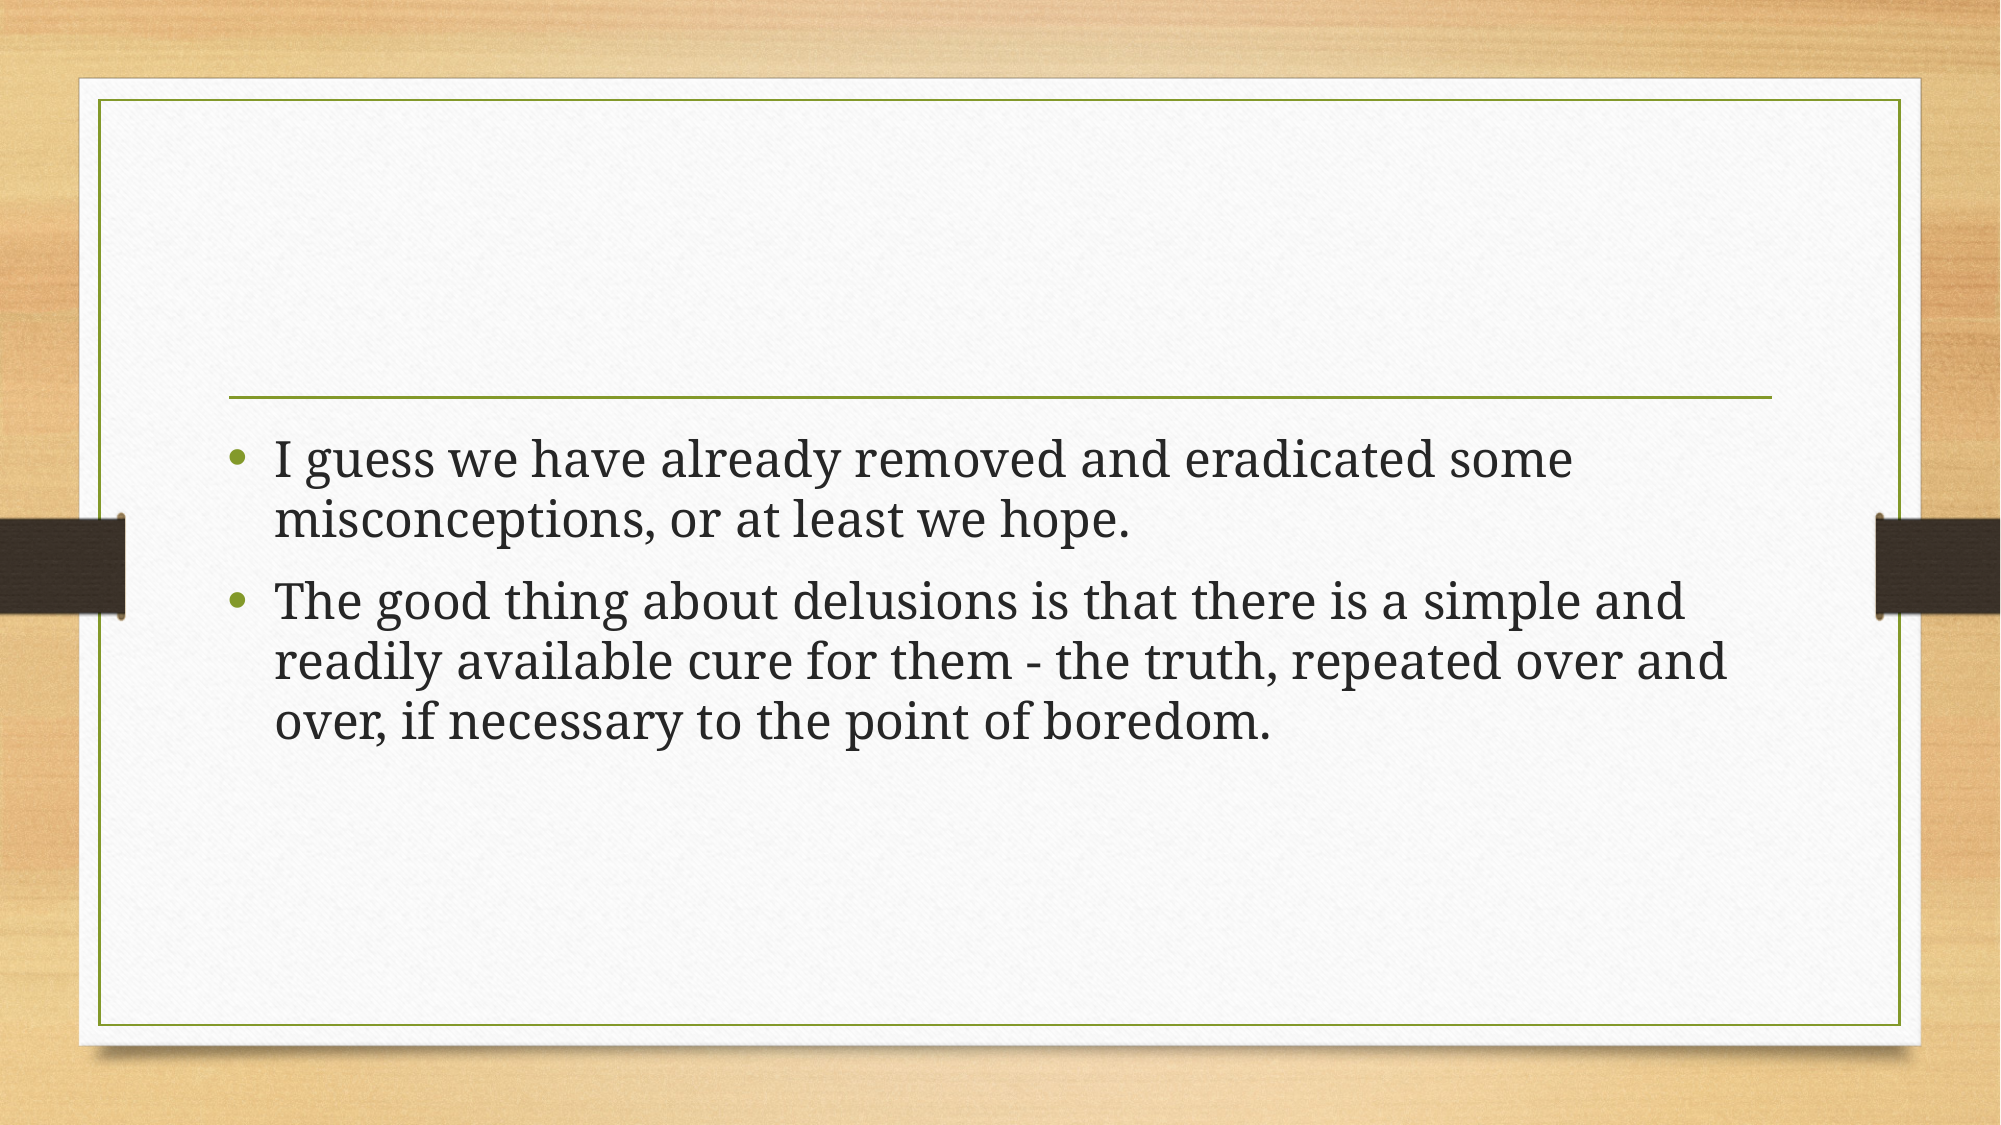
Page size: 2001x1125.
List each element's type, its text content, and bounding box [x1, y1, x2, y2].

list I guess we have already removed and eradicated some misconceptions, or at least we hope. The good thing about delusions is that there is a simple and readily available cure for them - the truth, repeated over and over, if necessary to the point of boredom. [212, 419, 1788, 964]
picture [0, 0, 2001, 1125]
